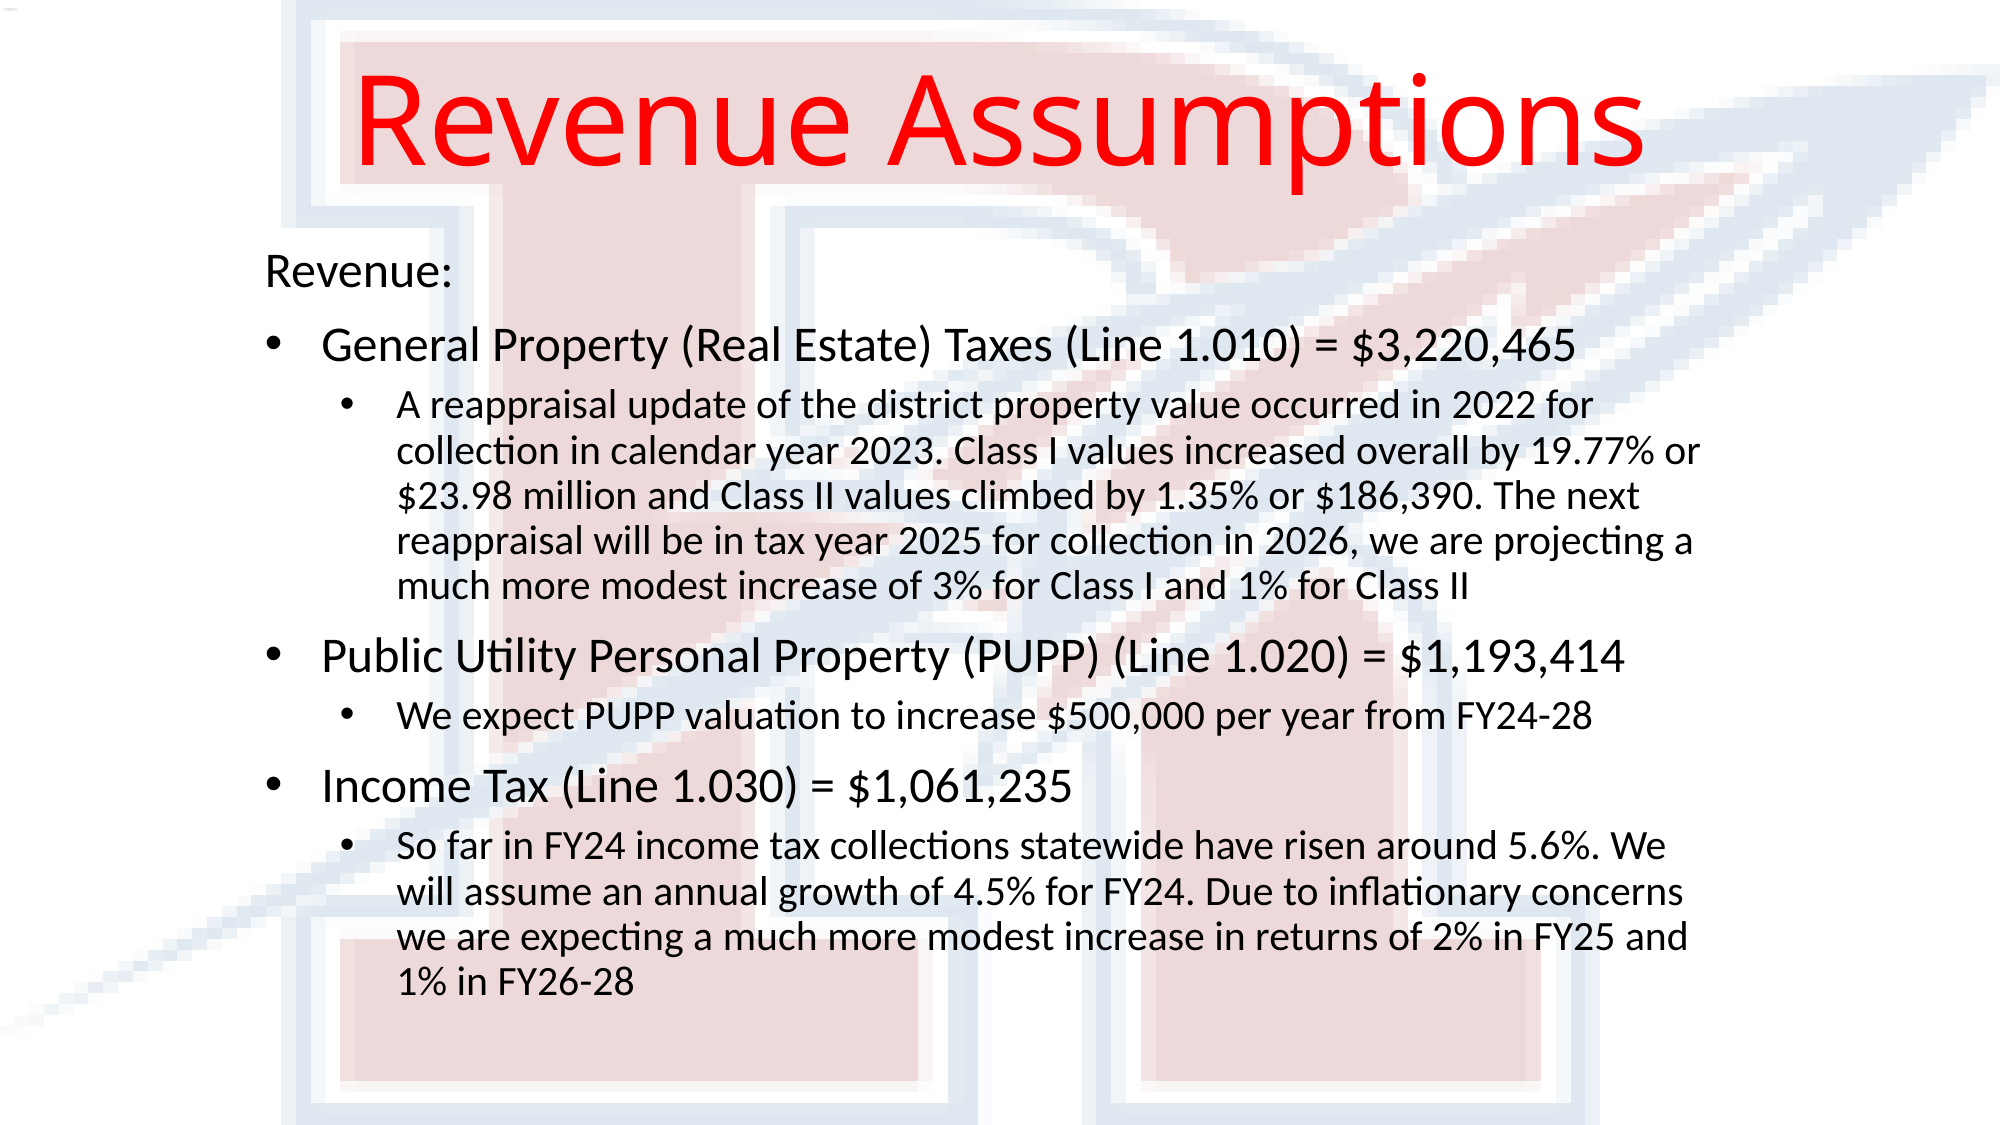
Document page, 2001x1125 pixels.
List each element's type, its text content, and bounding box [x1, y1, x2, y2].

subtitle Revenue: General Property (Real Estate) Taxes (Line 1.010) = $3,220,465 A reappraisal update of the district property value occurred in 2022 for collection in calendar year 2023. Class I values increased overall by 19.77% or $23.98 million and Class II values climbed by 1.35% or $186,390. The next reappraisal will be in tax year 2025 for collection in 2026, we are projecting a much more modest increase of 3% for Class I and 1% for Class II Public Utility Personal Property (PUPP) (Line 1.020) = $1,193,414 We expect PUPP valuation to increase $500,000 per year from FY24-28 Income Tax (Line 1.030) = $1,061,235 So far in FY24 income tax collections statewide have risen around 5.6%. We will assume an annual growth of 4.5% for FY24. Due to inflationary concerns we are expecting a much more modest increase in returns of 2% in FY25 and 1% in FY26-28 [249, 236, 1750, 1084]
title Revenue Assumptions [249, 41, 1750, 200]
